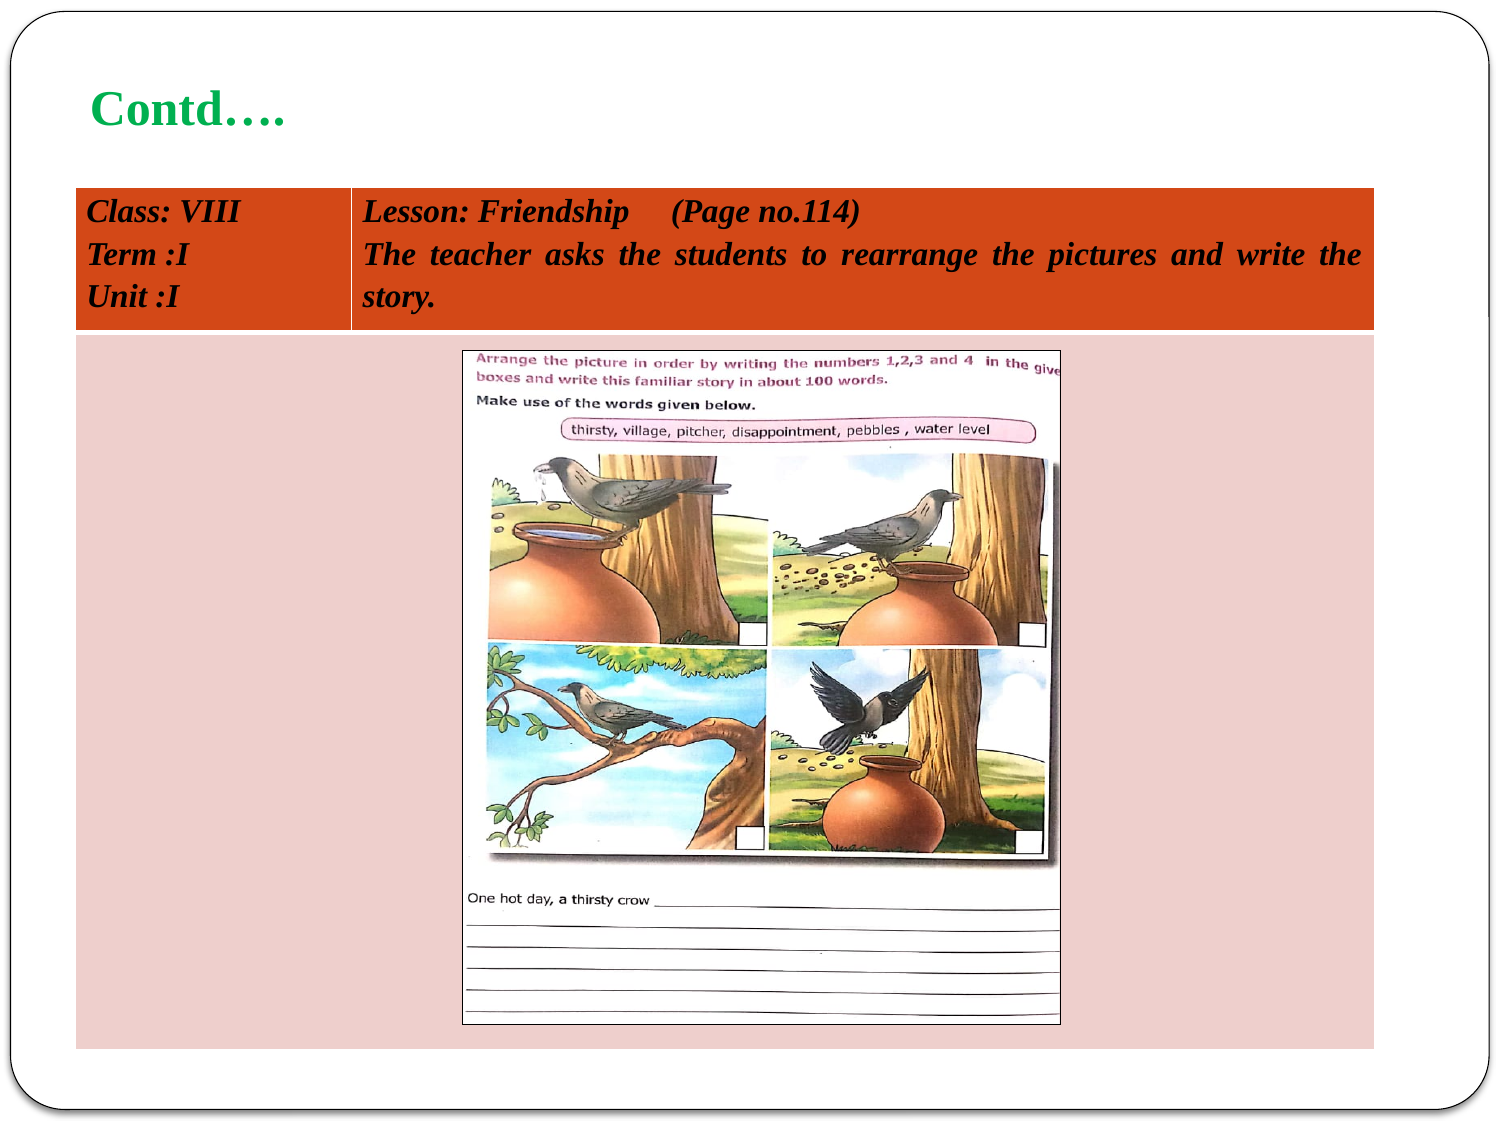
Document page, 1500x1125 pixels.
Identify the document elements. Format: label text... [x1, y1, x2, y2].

picture [462, 349, 1060, 1024]
title Contd…. [75, 45, 1425, 150]
table_cell [76, 335, 1374, 1049]
table_header Class: VIII Term :I Unit :I [76, 188, 351, 330]
table_header Lesson: Friendship (Page no.114) The teacher asks the students to rearrange the pictures and write the story. [352, 188, 1374, 330]
